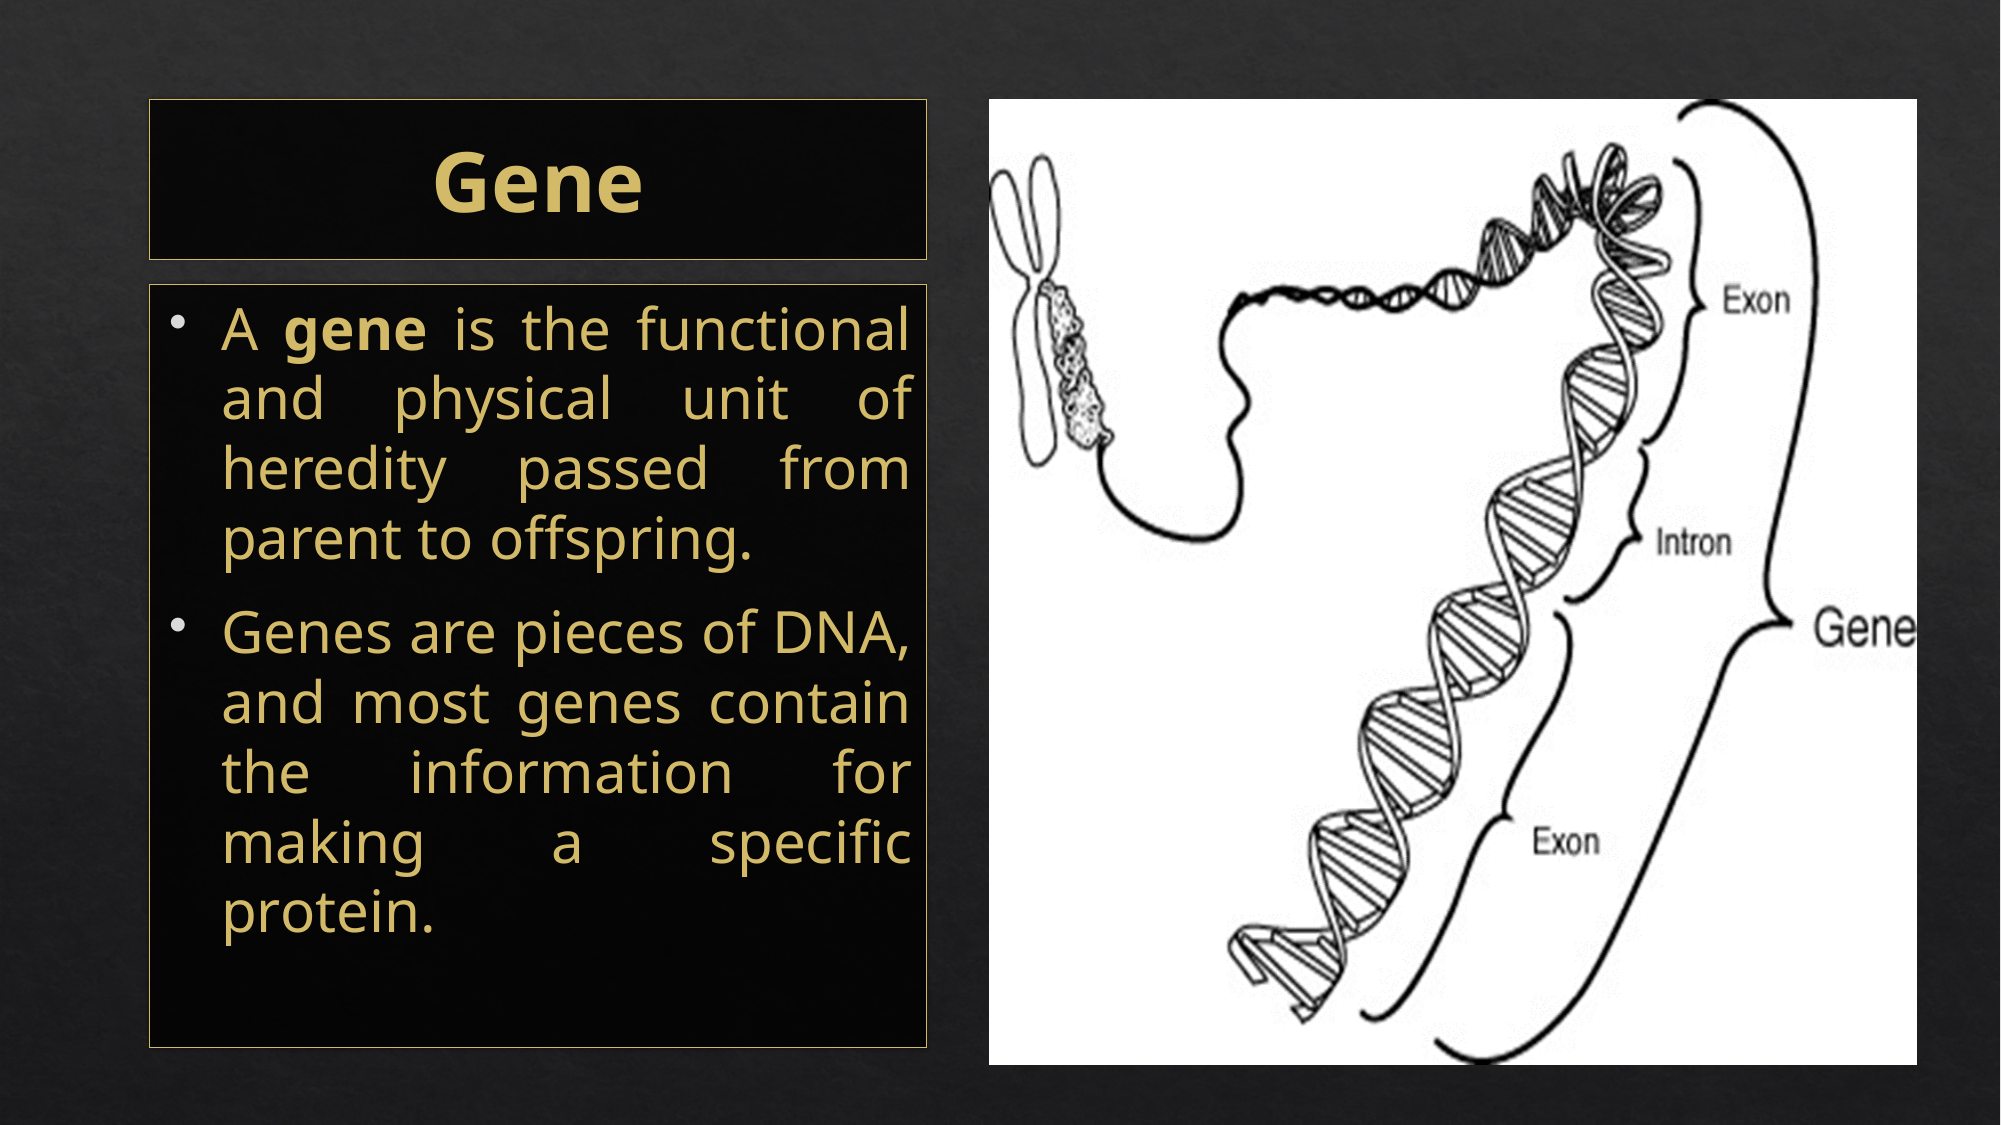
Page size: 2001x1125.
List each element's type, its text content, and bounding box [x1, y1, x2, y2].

title Gene [149, 99, 927, 260]
list A gene is the functional and physical unit of heredity passed from parent to offspring. Genes are pieces of DNA, and most genes contain the information for making a specific protein. [149, 284, 927, 1048]
picture [989, 99, 1917, 1065]
